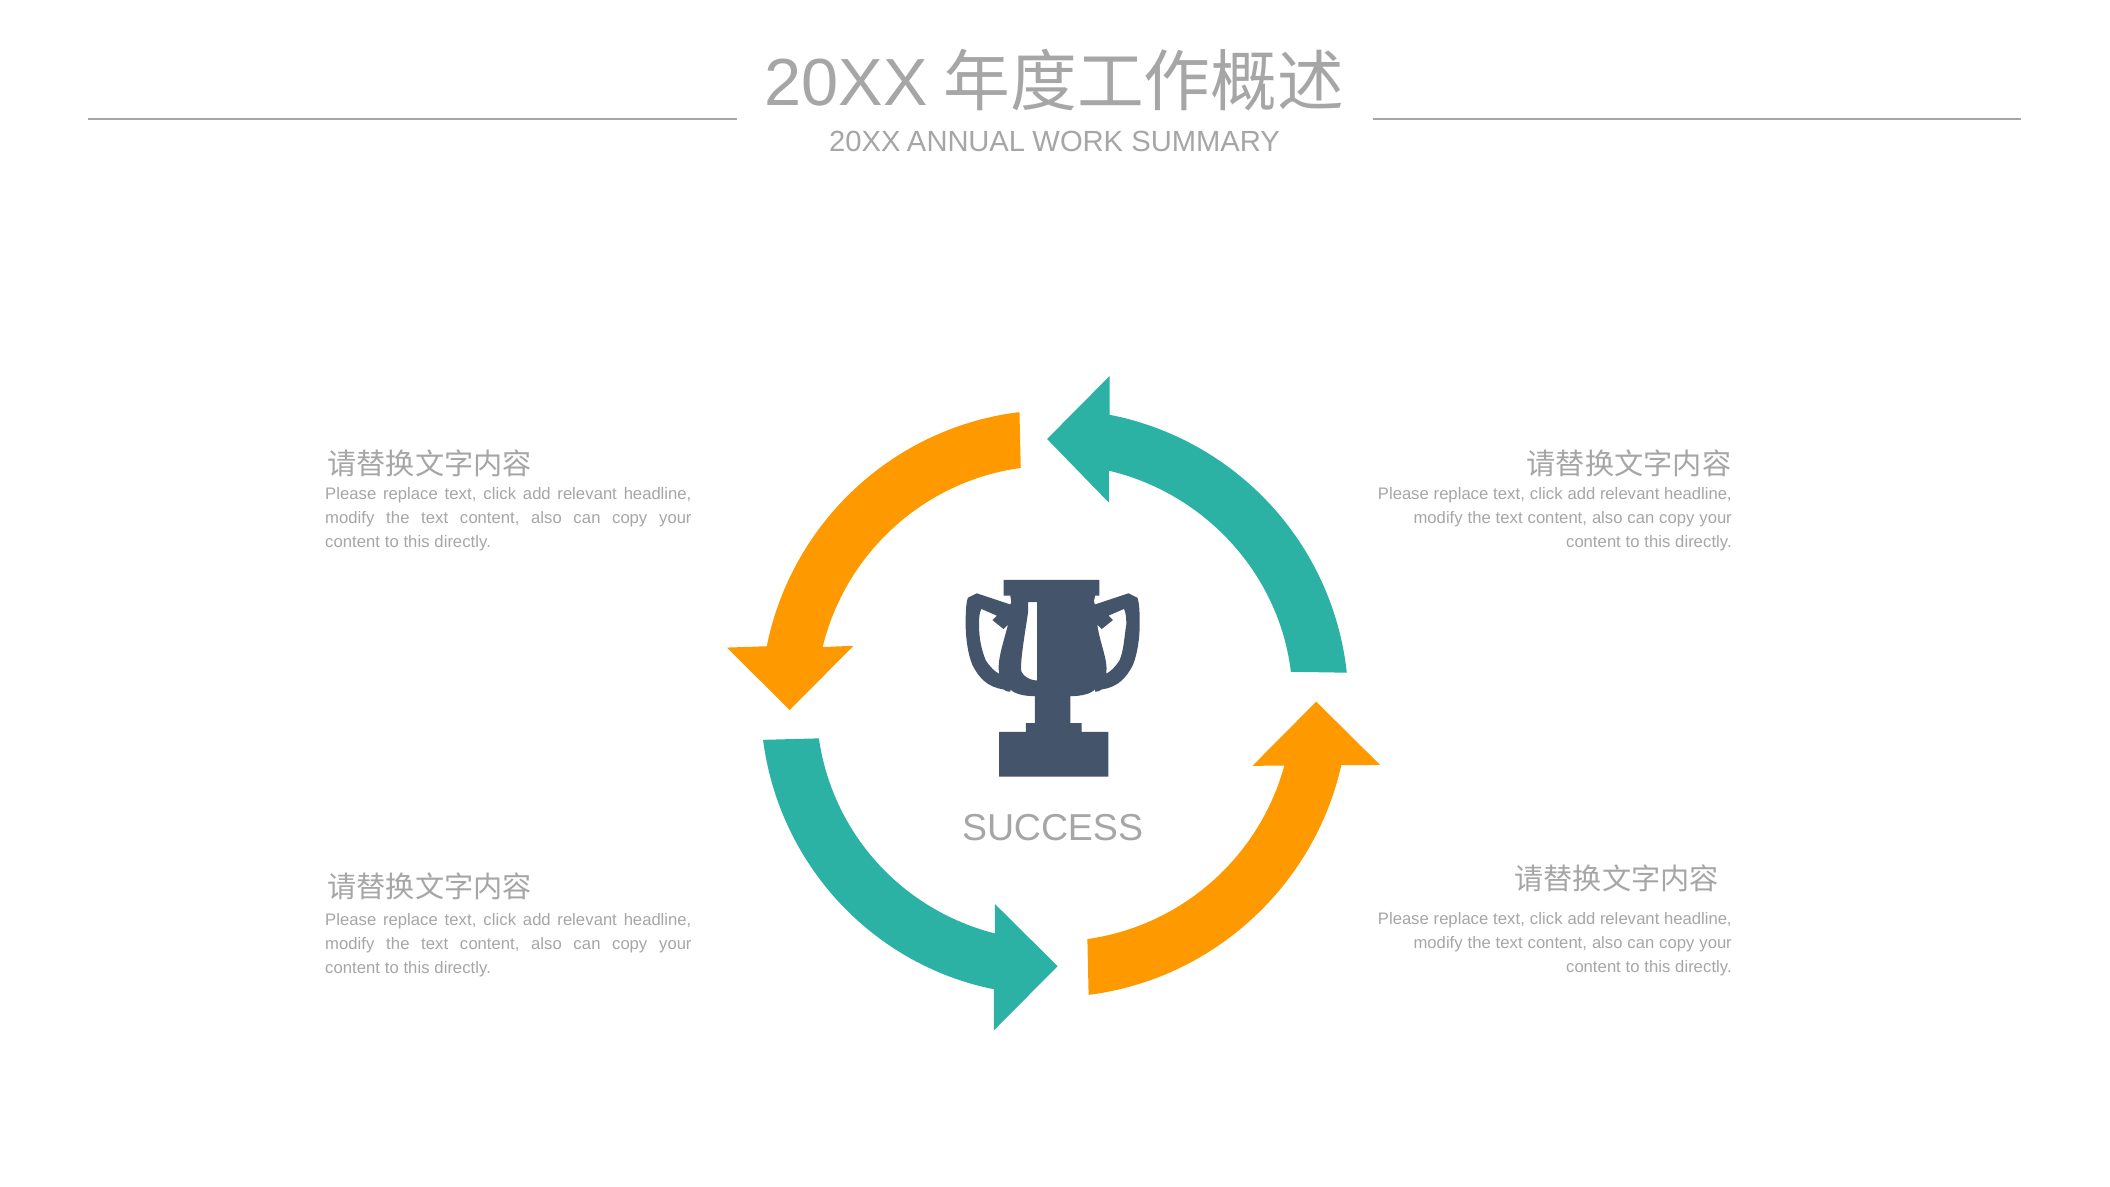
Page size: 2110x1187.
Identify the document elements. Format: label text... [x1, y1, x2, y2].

text_box 20XX ANNUAL WORK SUMMARY [824, 122, 1285, 158]
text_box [1361, 431, 1748, 558]
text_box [1361, 845, 1748, 983]
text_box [310, 431, 707, 558]
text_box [310, 854, 707, 984]
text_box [741, 388, 1369, 1017]
text_box 20XX年度工作概述 [730, 38, 1379, 119]
